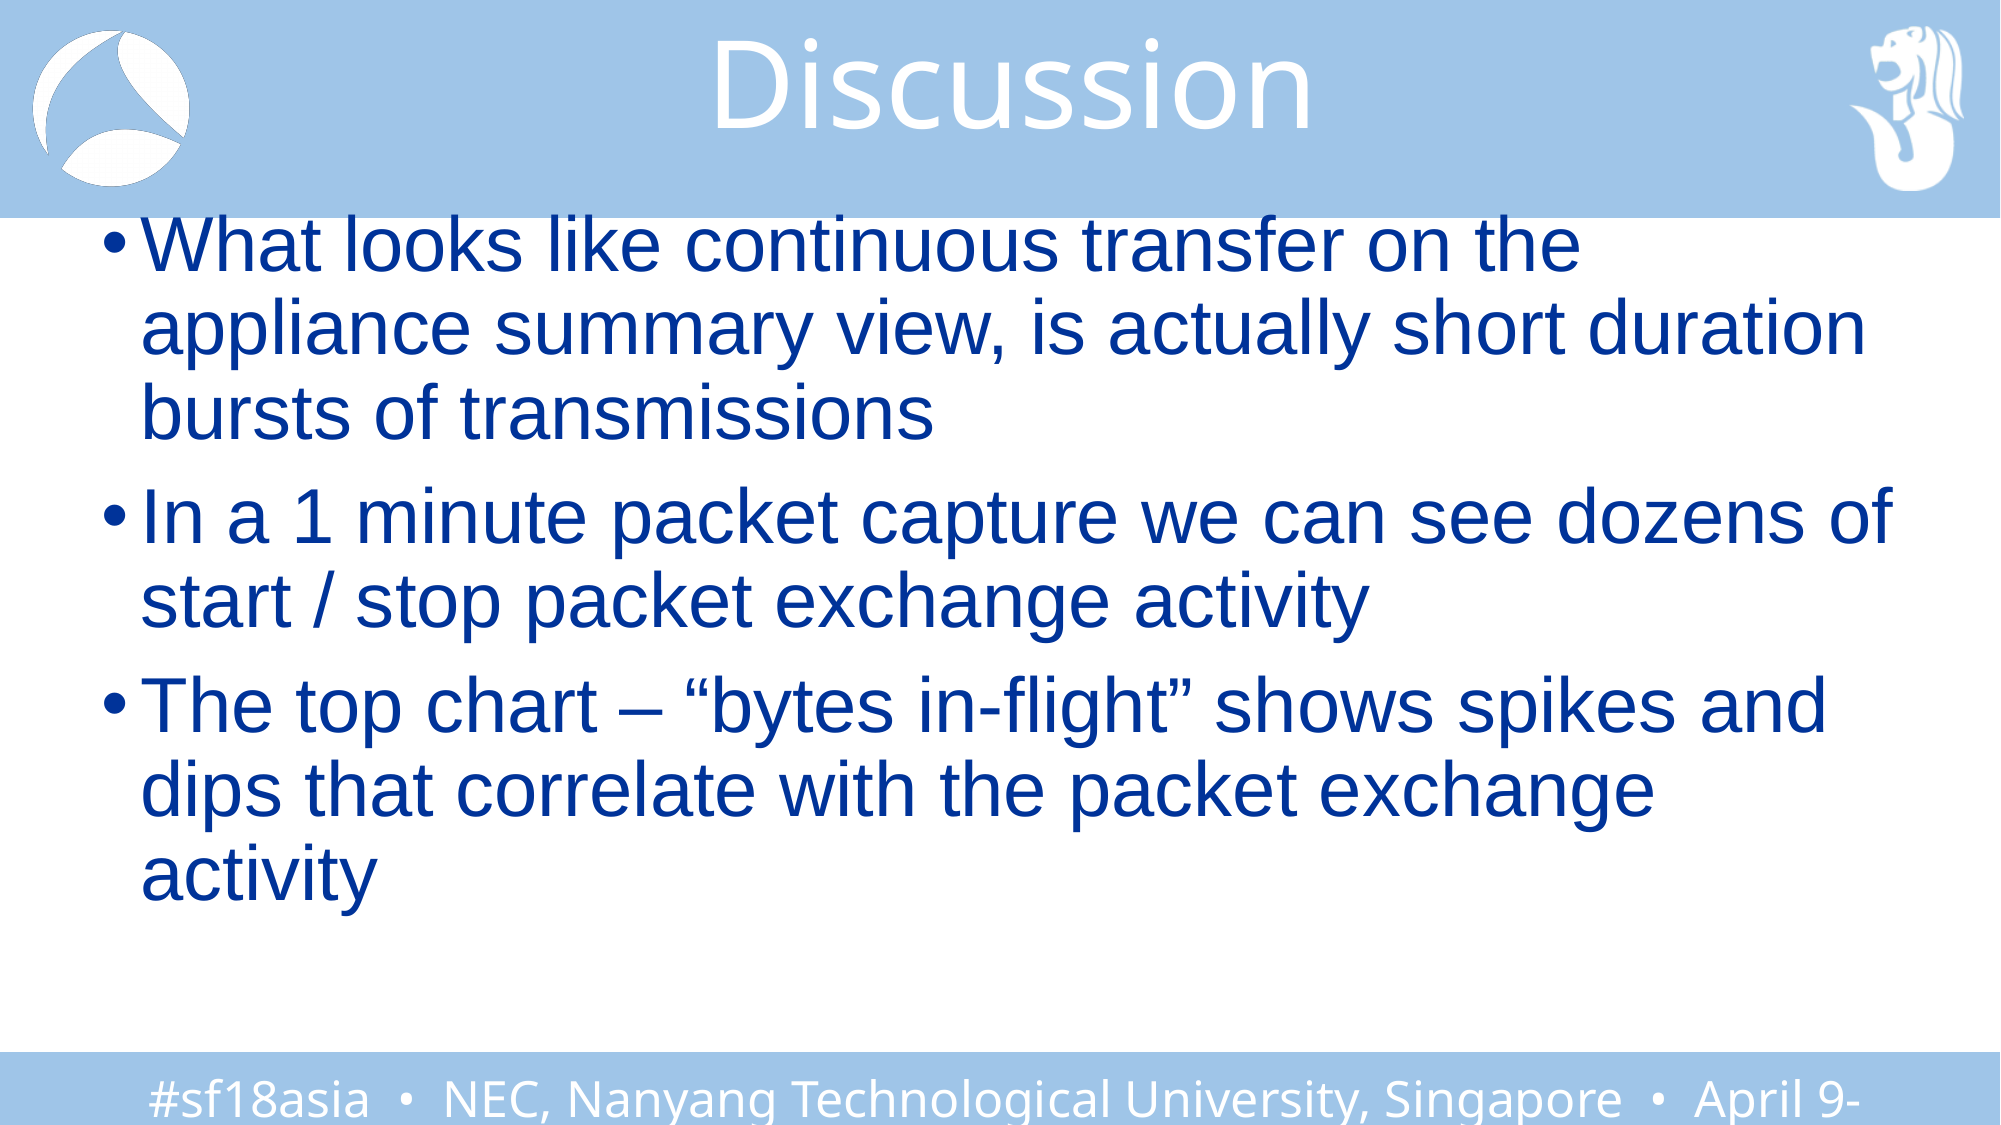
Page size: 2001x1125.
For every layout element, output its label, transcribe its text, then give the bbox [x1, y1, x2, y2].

picture [1849, 155, 1964, 191]
list What looks like continuous transfer on the appliance summary view, is actually short duration bursts of transmissions In a 1 minute packet capture we can see dozens of start / stop packet exchange activity The top chart – “bytes in-flight” shows spikes and dips that correlate with the packet exchange activity [86, 188, 1914, 1051]
title Discussion [31, 24, 1994, 155]
picture [32, 155, 190, 187]
